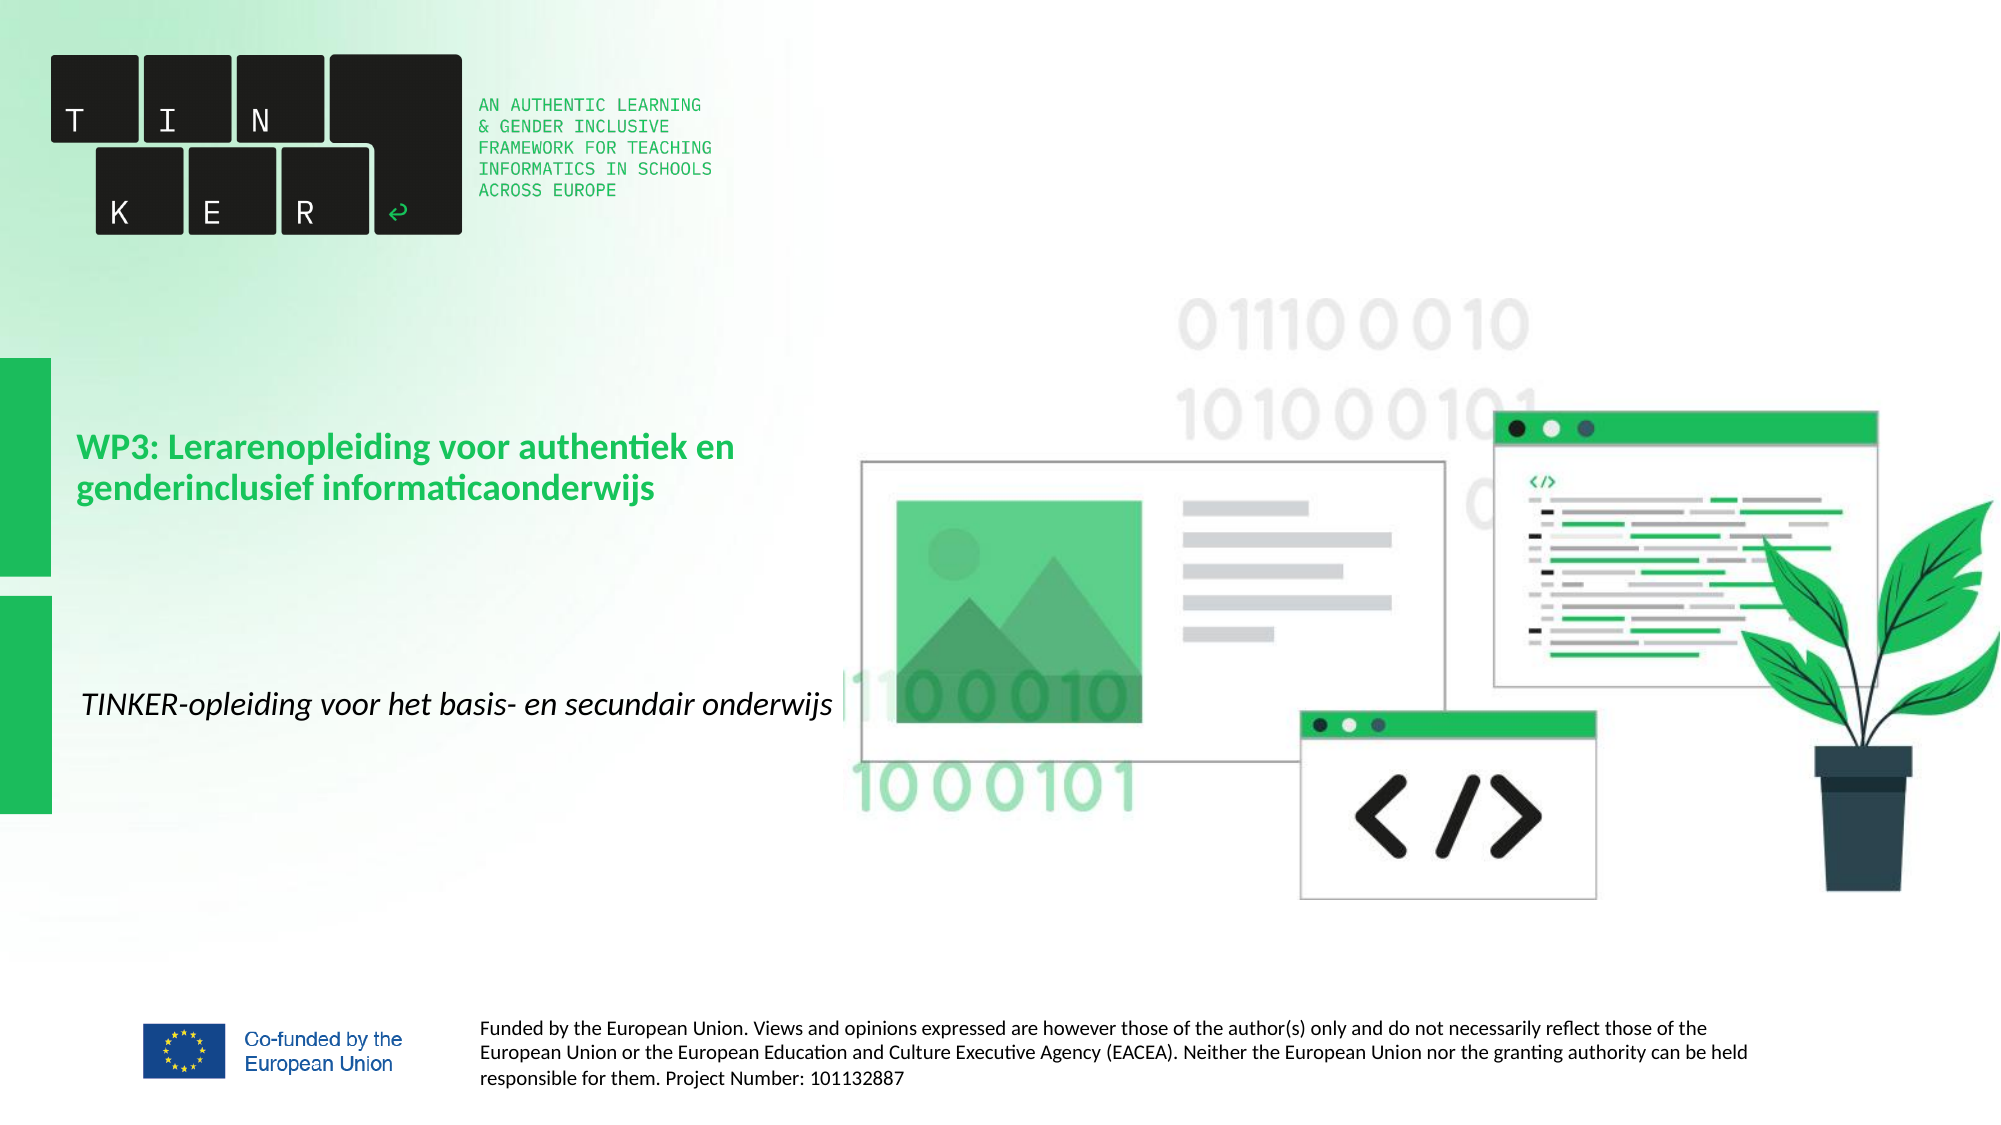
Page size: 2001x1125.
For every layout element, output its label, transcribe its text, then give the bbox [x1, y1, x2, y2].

title WP3: Lerarenopleiding voor authentiek en genderinclusief informaticaonderwijs [61, 358, 842, 578]
picture [0, 0, 2000, 1125]
subtitle TINKER-opleiding voor het basis- en secundair onderwijs [65, 599, 869, 812]
